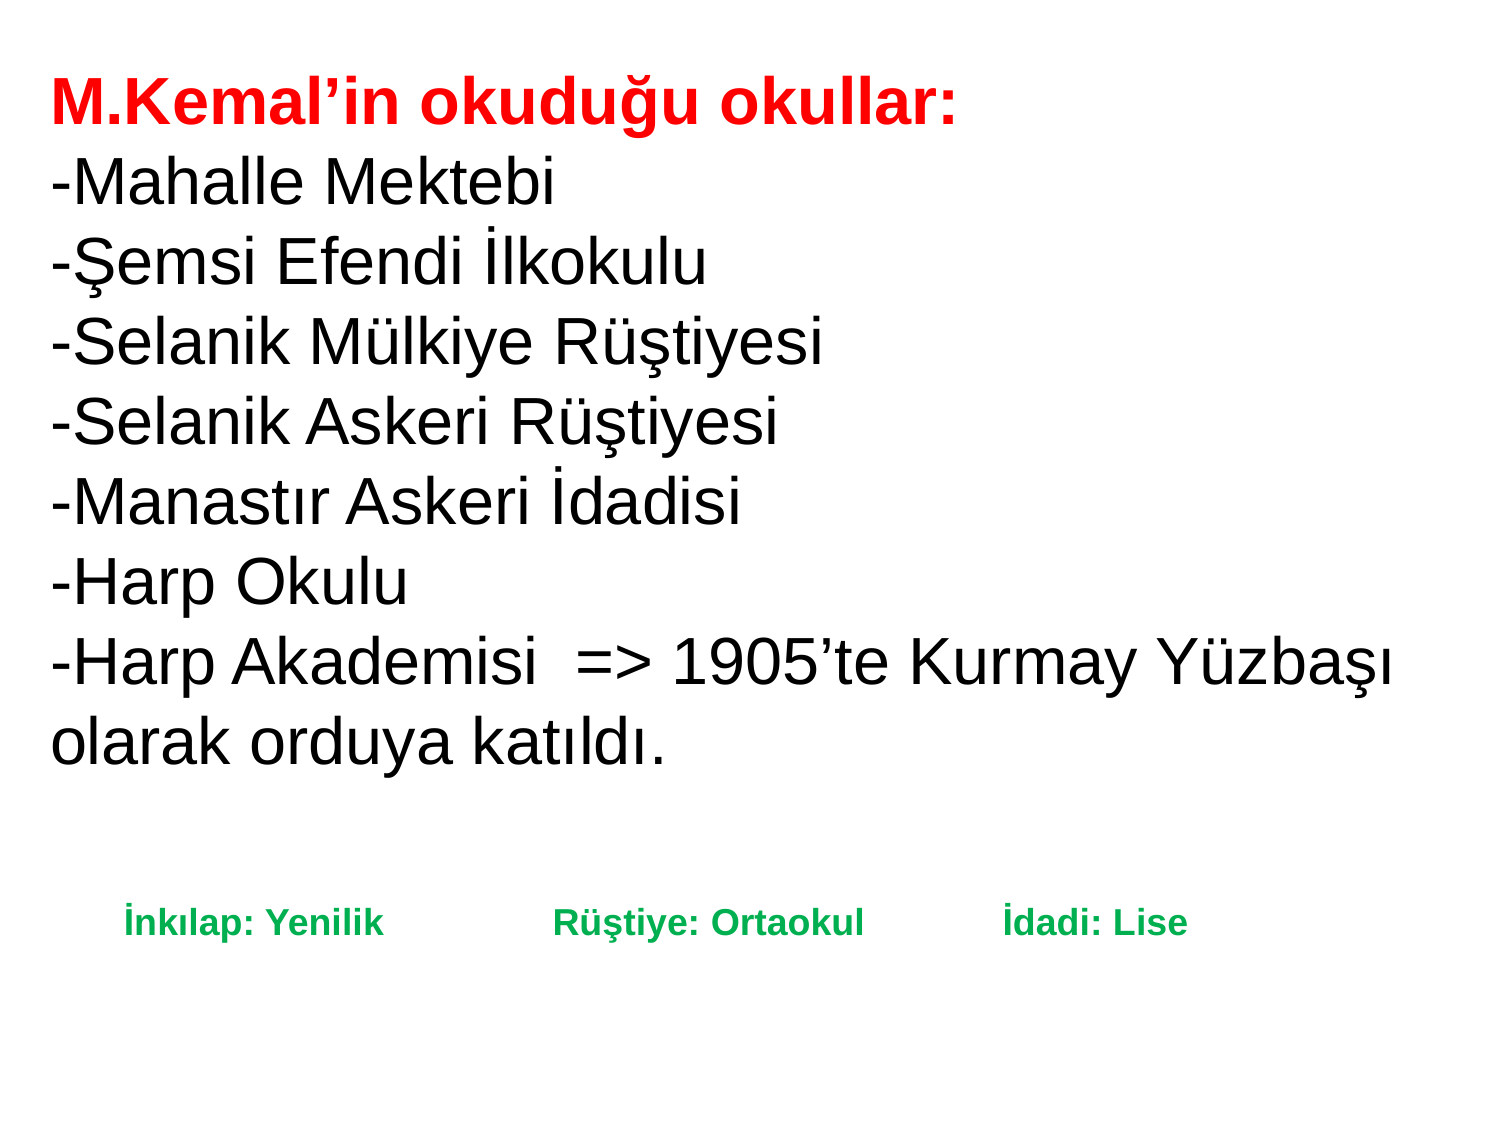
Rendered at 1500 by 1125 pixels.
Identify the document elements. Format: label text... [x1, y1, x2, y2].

text_box M.Kemal’in okuduğu okullar: -Mahalle Mektebi -Şemsi Efendi İlkokulu -Selanik Mülkiye Rüştiyesi -Selanik Askeri Rüştiyesi -Manastır Askeri İdadisi -Harp Okulu -Harp Akademisi => 1905’te Kurmay Yüzbaşı olarak orduya katıldı. [35, 50, 1465, 786]
text_box İnkılap: Yenilik Rüştiye: Ortaokul İdadi: Lise [35, 890, 1454, 951]
